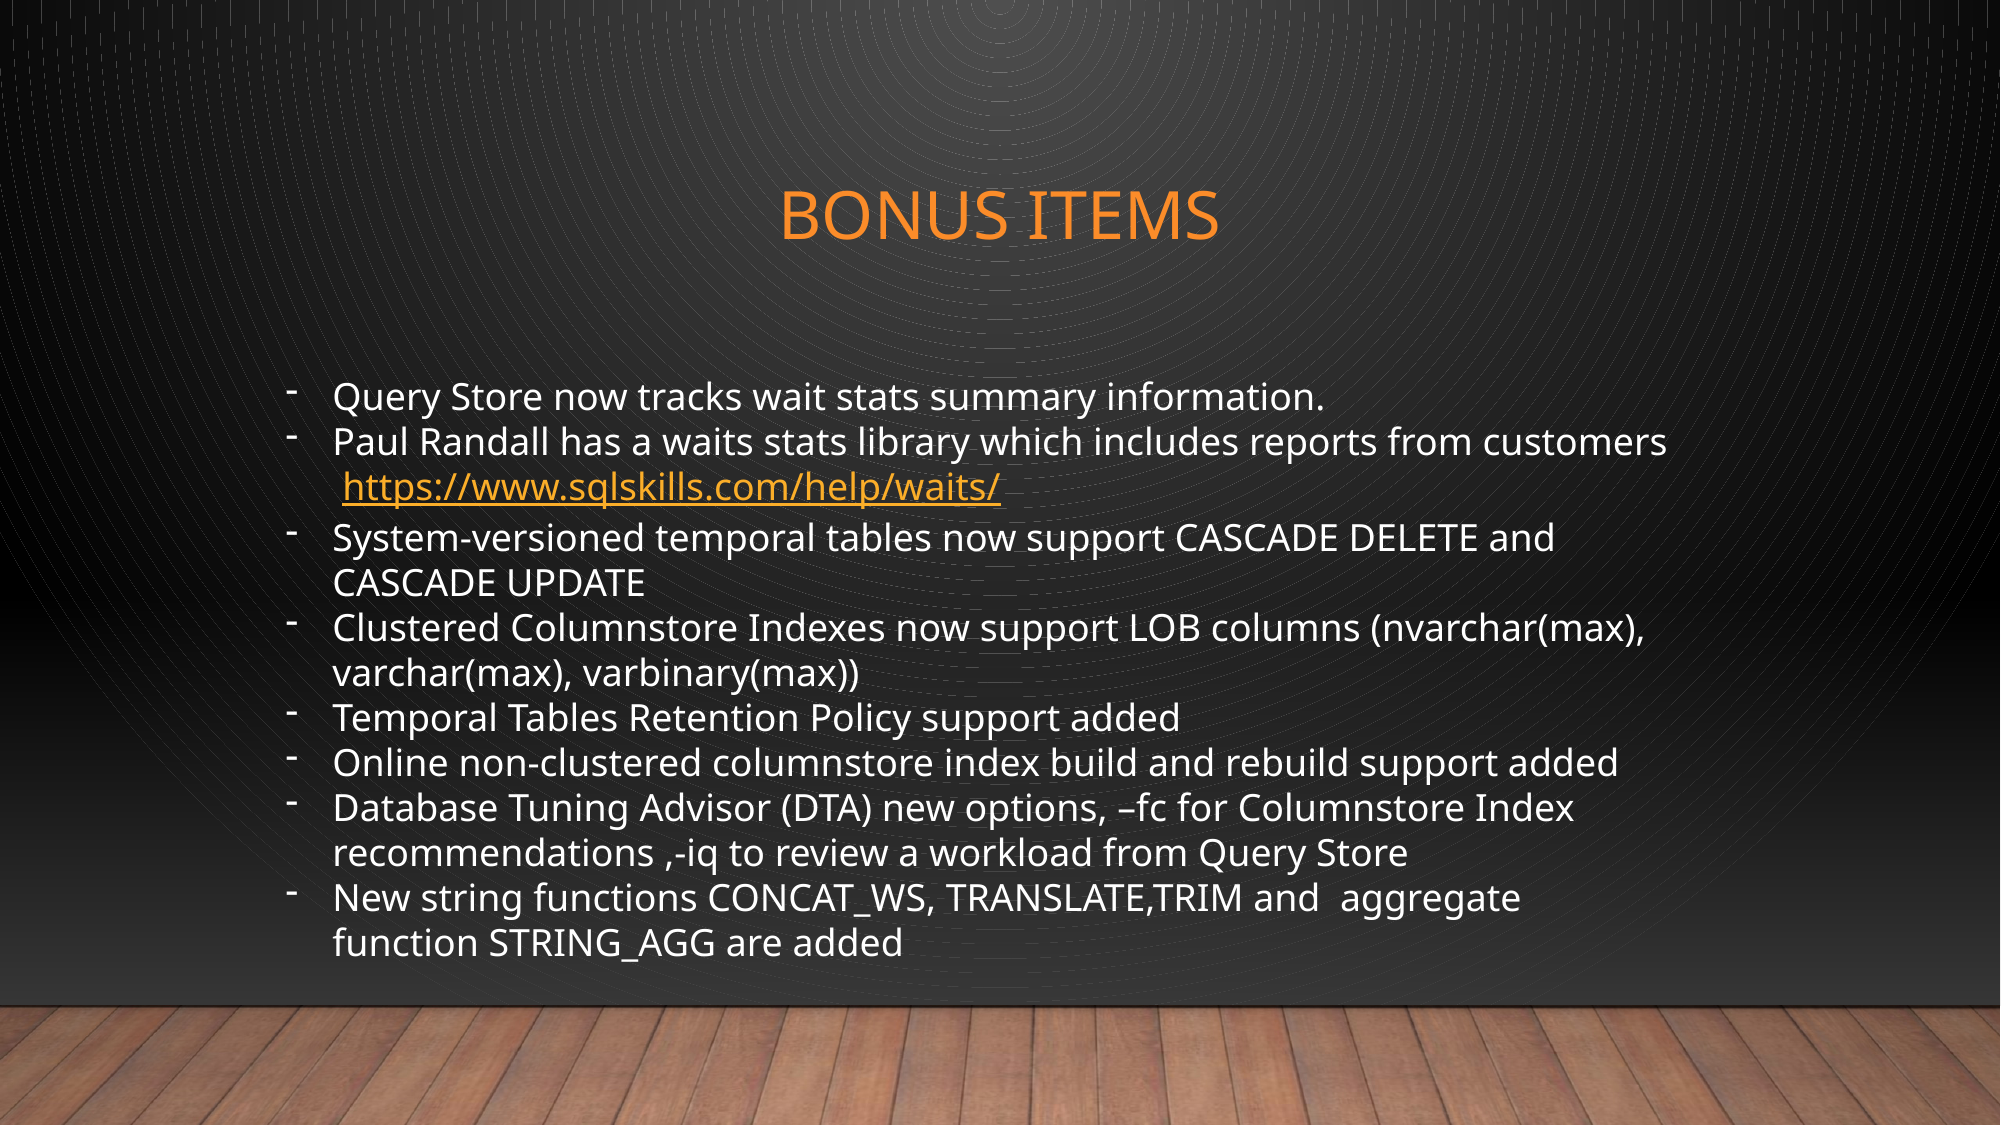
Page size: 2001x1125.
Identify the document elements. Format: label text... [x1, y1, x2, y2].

title BONUS ITEMS [238, 131, 1763, 305]
text_box Query Store now tracks wait stats summary information. Paul Randall has a waits stats library which includes reports from customers https://www.sqlskills.com/help/waits/ System-versioned temporal tables now support CASCADE DELETE and CASCADE UPDATE Clustered Columnstore Indexes now support LOB columns (nvarchar(max), varchar(max), varbinary(max)) Temporal Tables Retention Policy support added Online non-clustered columnstore index build and rebuild support added Database Tuning Advisor (DTA) new options, –fc for Columnstore Index recommendations ,-iq to review a workload from Query Store New string functions CONCAT_WS, TRANSLATE,TRIM and aggregate function STRING_AGG are added [270, 320, 1693, 1016]
picture [0, 1005, 2000, 1125]
